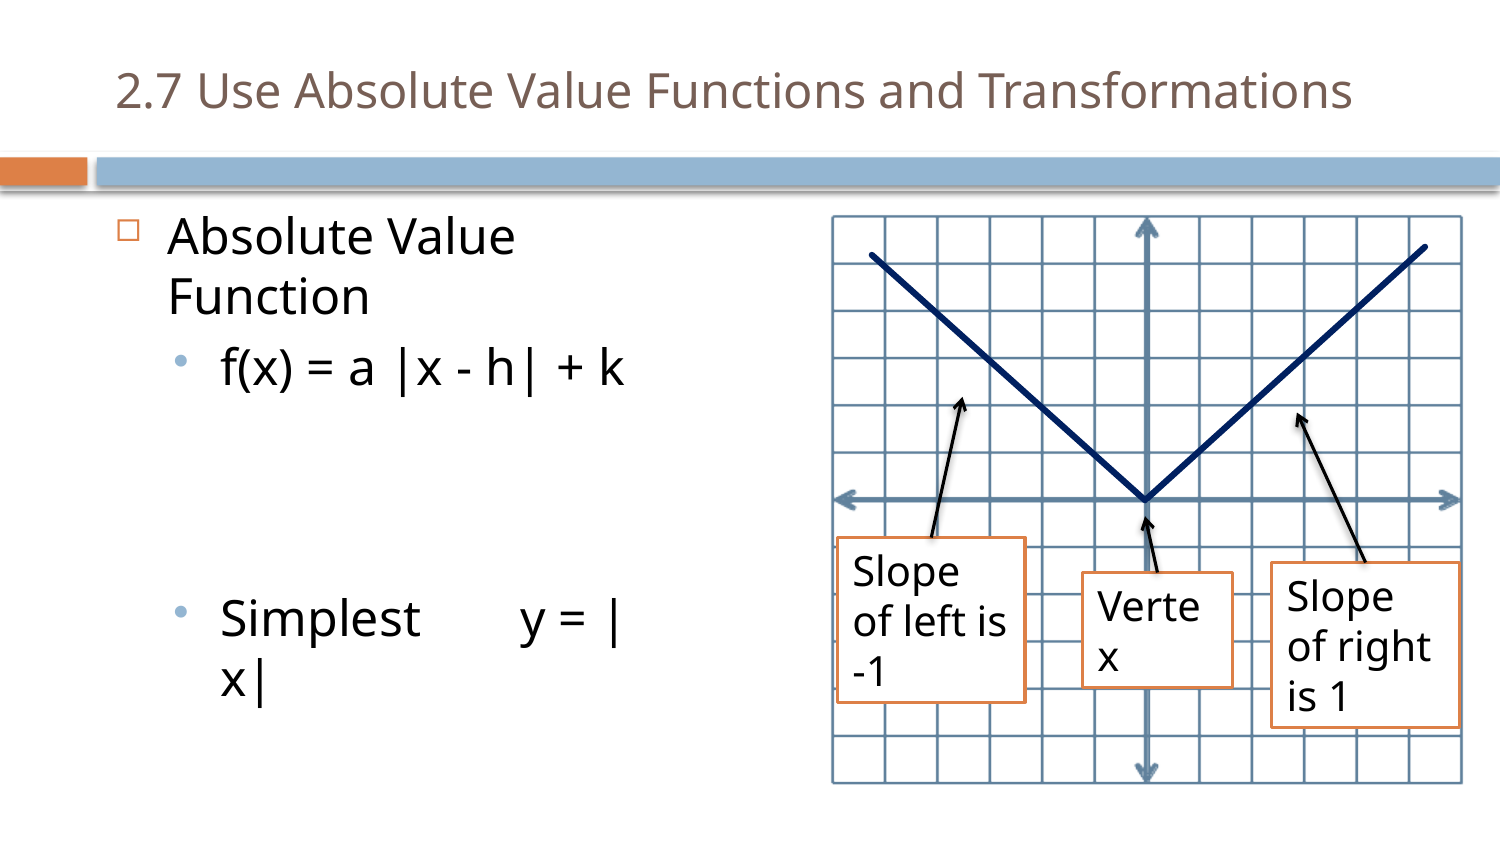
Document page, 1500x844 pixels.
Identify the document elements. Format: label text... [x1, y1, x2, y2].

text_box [1271, 412, 1460, 679]
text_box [837, 396, 1026, 654]
picture [809, 196, 1488, 807]
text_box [871, 246, 1426, 501]
list Absolute Value Function f(x) = a |x - h| + k Simplest y = |x| [100, 196, 688, 750]
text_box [1082, 515, 1233, 639]
title 2.7 Use Absolute Value Functions and Transformations [100, 28, 1438, 150]
